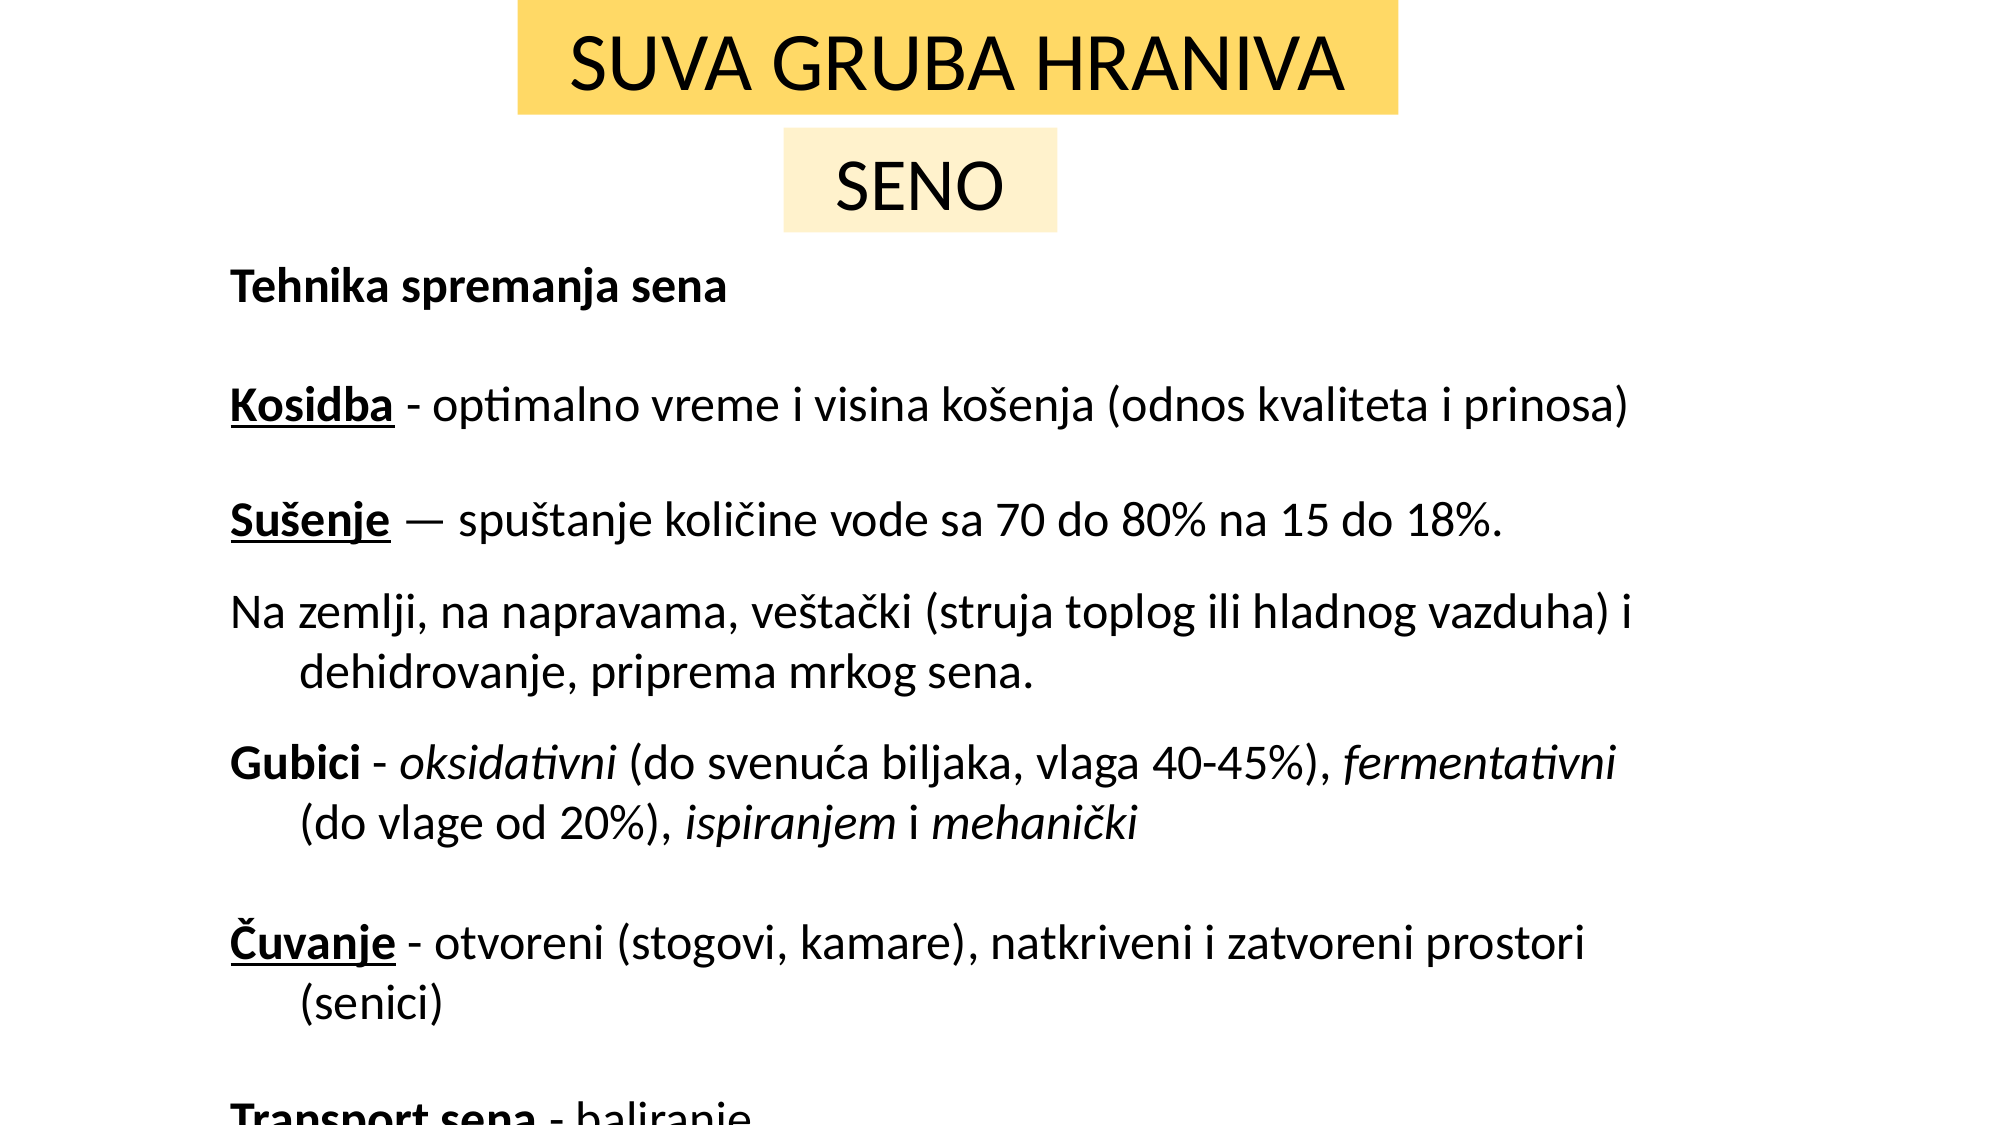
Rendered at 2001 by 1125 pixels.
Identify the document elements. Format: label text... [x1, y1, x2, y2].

text_box Tehnika spremanja sena Kosidba - optimalno vreme i visina košenja (odnos kvaliteta i prinosa) Sušenje — spuštanje količine vode sa 70 do 80% na 15 do 18%. Na zemlji, na napravama, veštački (struja toplog ili hladnog vazduha) i dehidrovanje, priprema mrkog sena. Gubici - oksidativni (do svenuća biljaka, vlaga 40-45%), fermentativni (do vlage od 20%), ispiranjem i mehanički Čuvanje - otvoreni (stogovi, kamare), natkriveni i zatvoreni prostori (senici) Transport sena - baliranje [182, 245, 1860, 1125]
text_box SUVA GRUBA HRANIVA [517, 0, 1399, 115]
text_box SENO [783, 127, 1058, 233]
